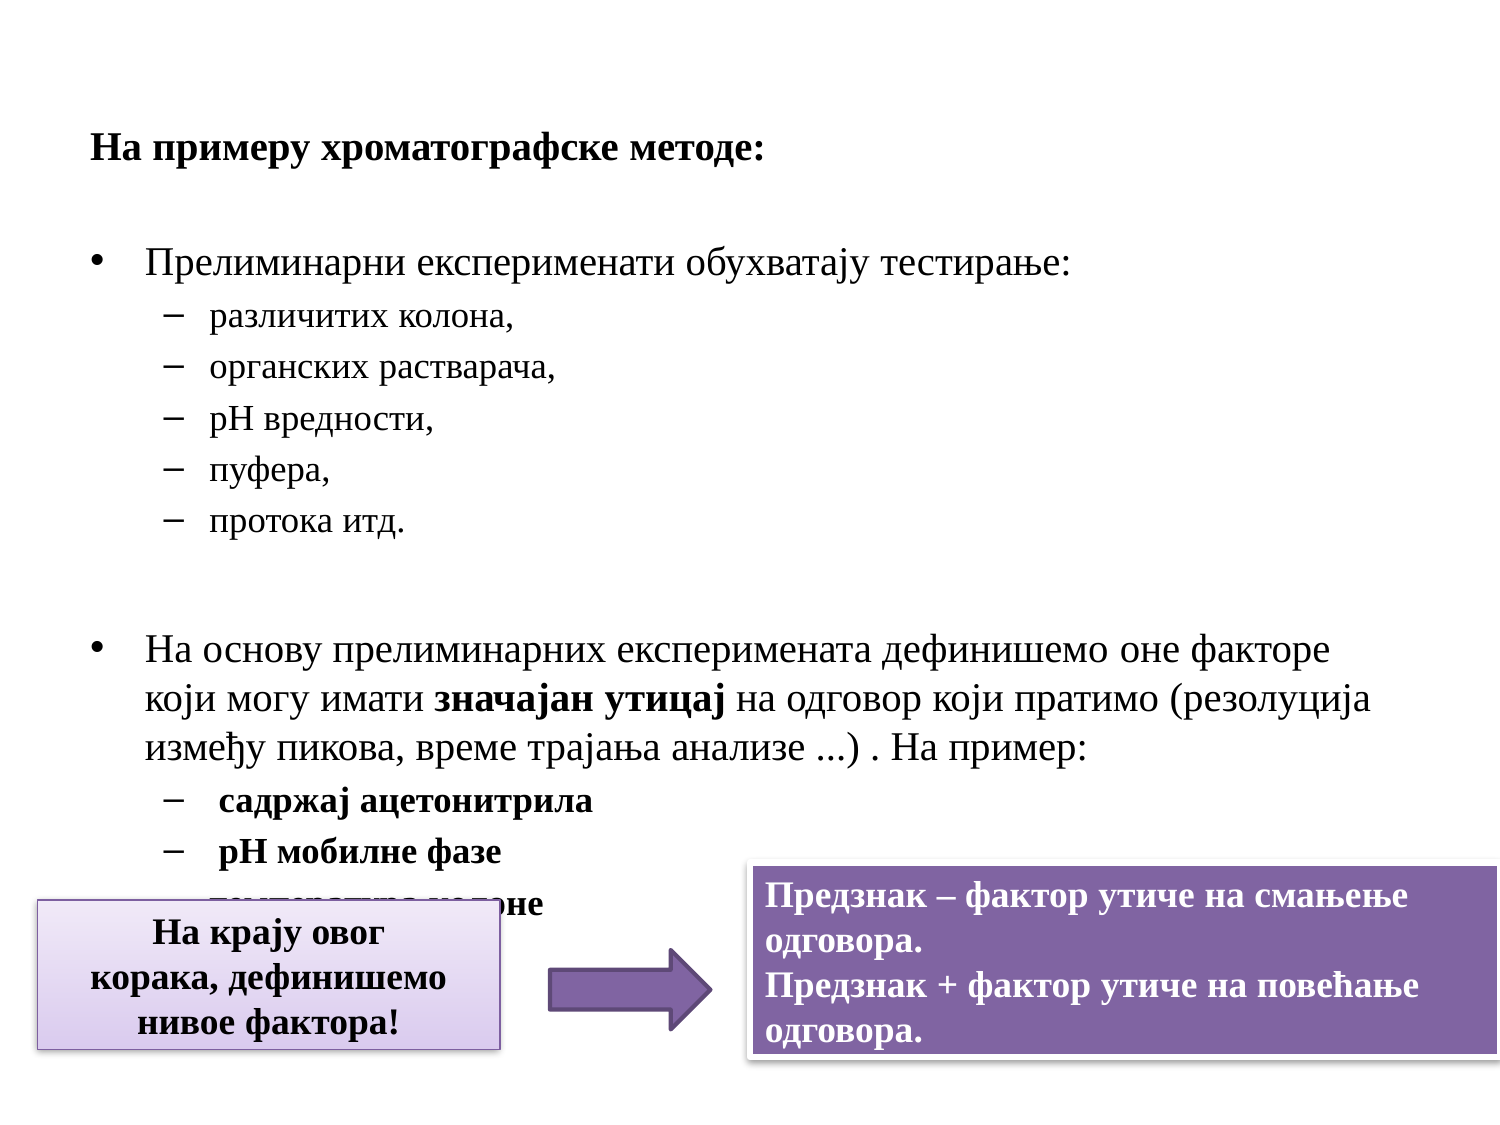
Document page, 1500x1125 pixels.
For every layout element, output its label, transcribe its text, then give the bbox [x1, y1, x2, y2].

text_box [547, 948, 713, 1032]
list На примеру хроматографске методе: Прелиминарни експерименати обухватају тестирање: различитих колона, органских растварача, pH вредности, пуфера, протока итд. На основу прелиминарних експеримената дефинишемо оне факторе који могу имати значајан утицај на одговор који пратимо (резолуција између пикова, време трајања анализе ...) . На пример: садржај ацетонитрила pH мобилне фазе температура колоне [75, 112, 1425, 938]
text_box Предзнак – фактор утиче на смањење одговора. Предзнак + фактор утиче на повећање одговора. [747, 859, 1500, 1060]
text_box На крају овог корака, дефинишемо нивое фактора! [37, 899, 501, 1050]
